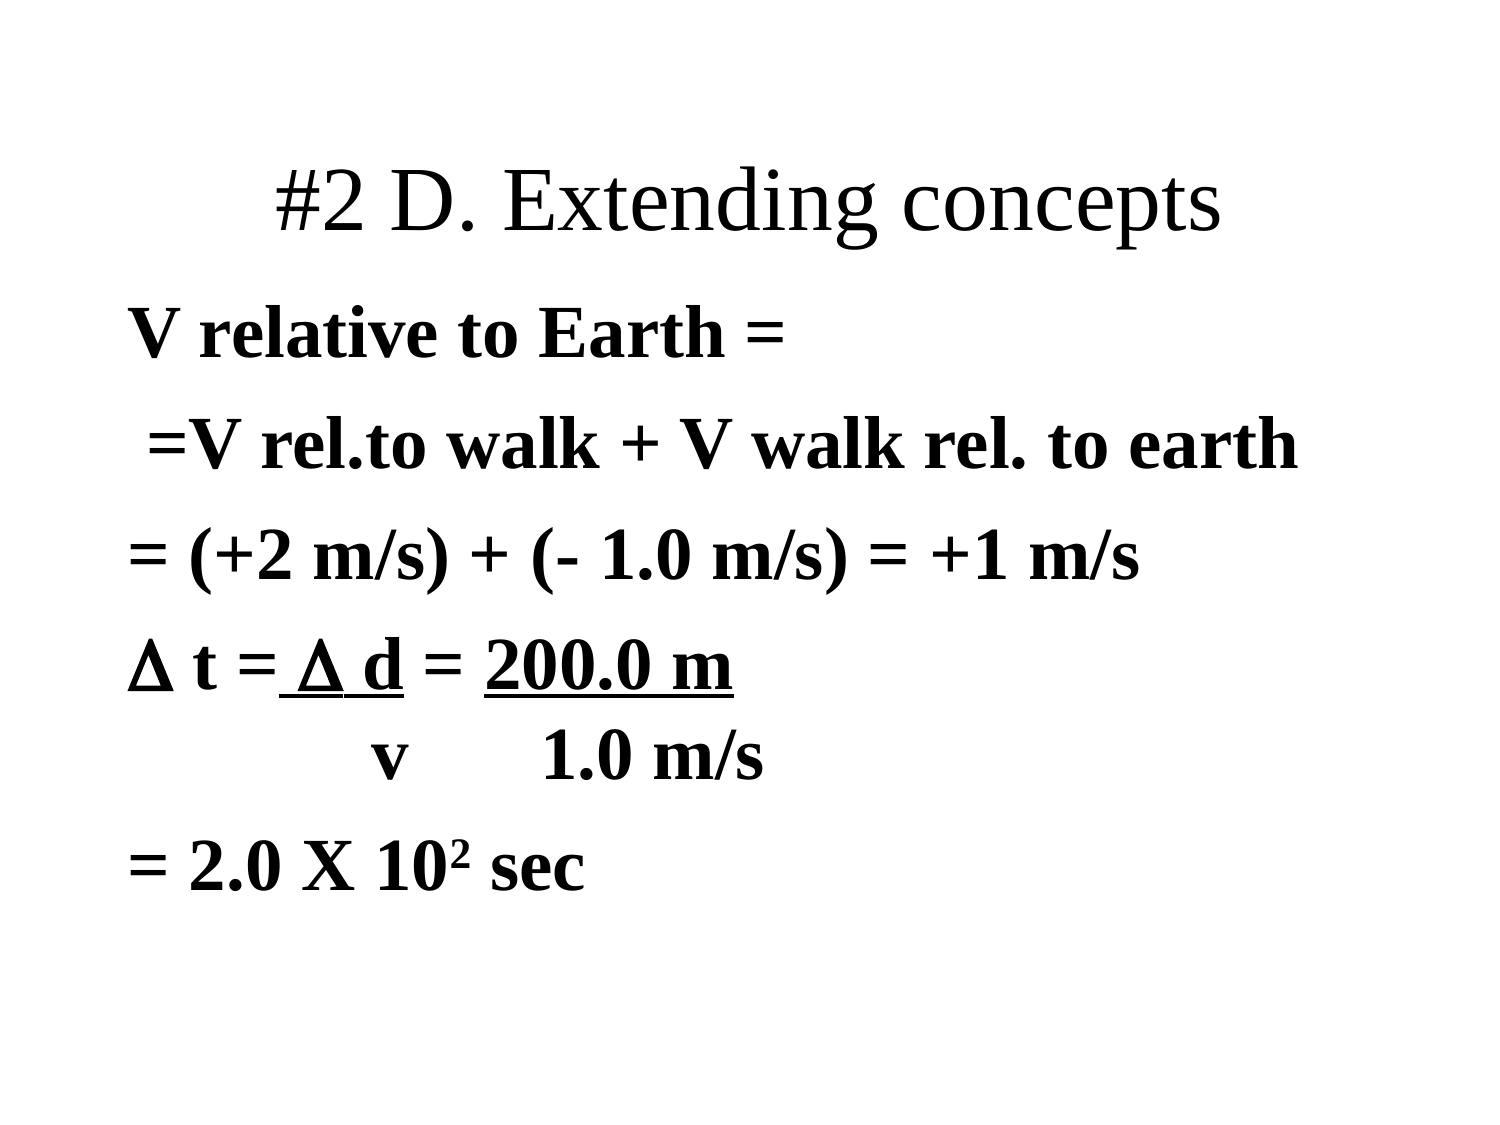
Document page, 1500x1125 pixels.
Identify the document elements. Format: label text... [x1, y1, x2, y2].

title #2 D. Extending concepts [112, 99, 1388, 274]
list V relative to Earth = =V rel.to walk + V walk rel. to earth = (+2 m/s) + (- 1.0 m/s) = +1 m/s  t =  d = 200.0 m v 1.0 m/s = 2.0 X 102 sec [112, 274, 1388, 1001]
